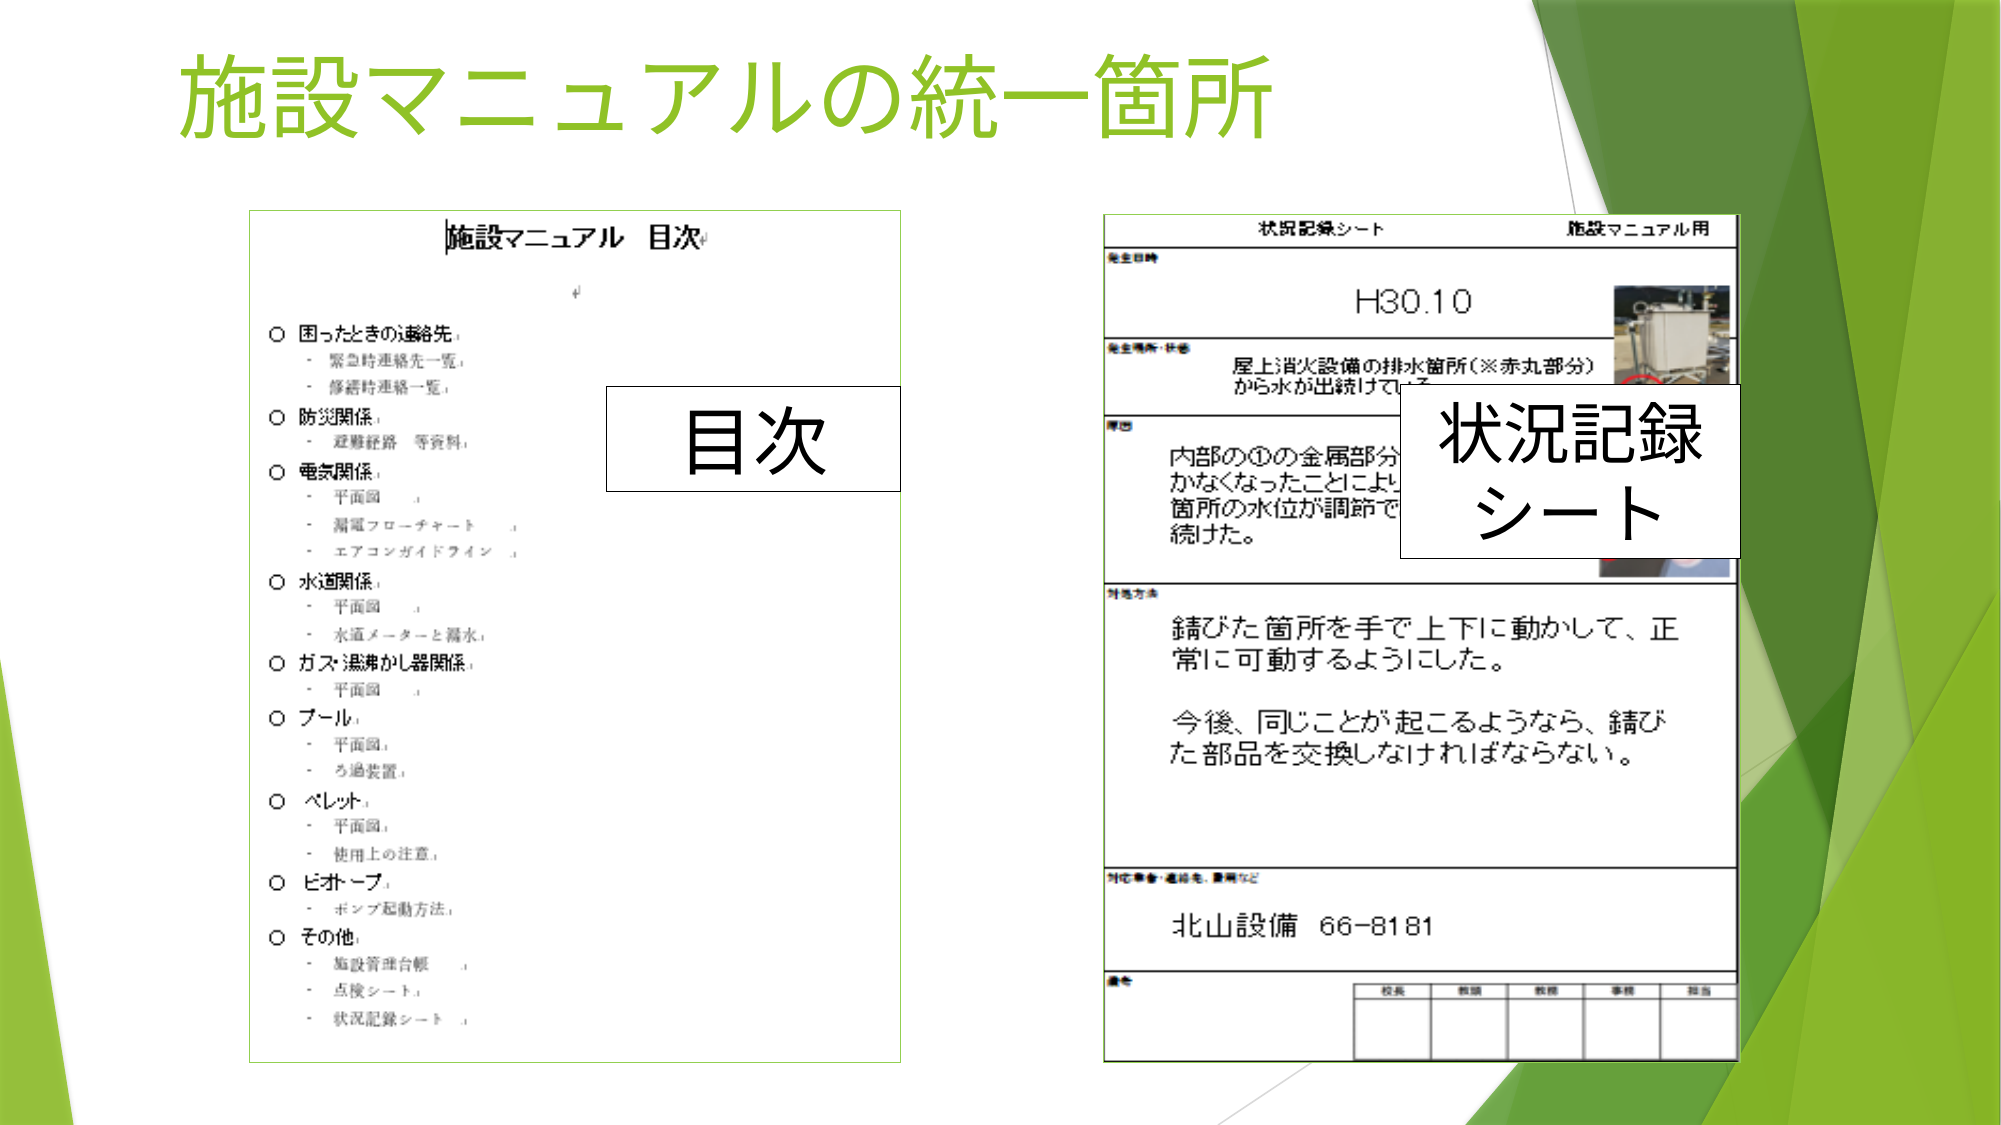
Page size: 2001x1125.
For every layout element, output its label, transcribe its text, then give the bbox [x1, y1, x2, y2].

picture [249, 209, 901, 1064]
title 施設マニュアルの統一箇所 [162, 31, 1888, 250]
picture [1103, 214, 1742, 1064]
